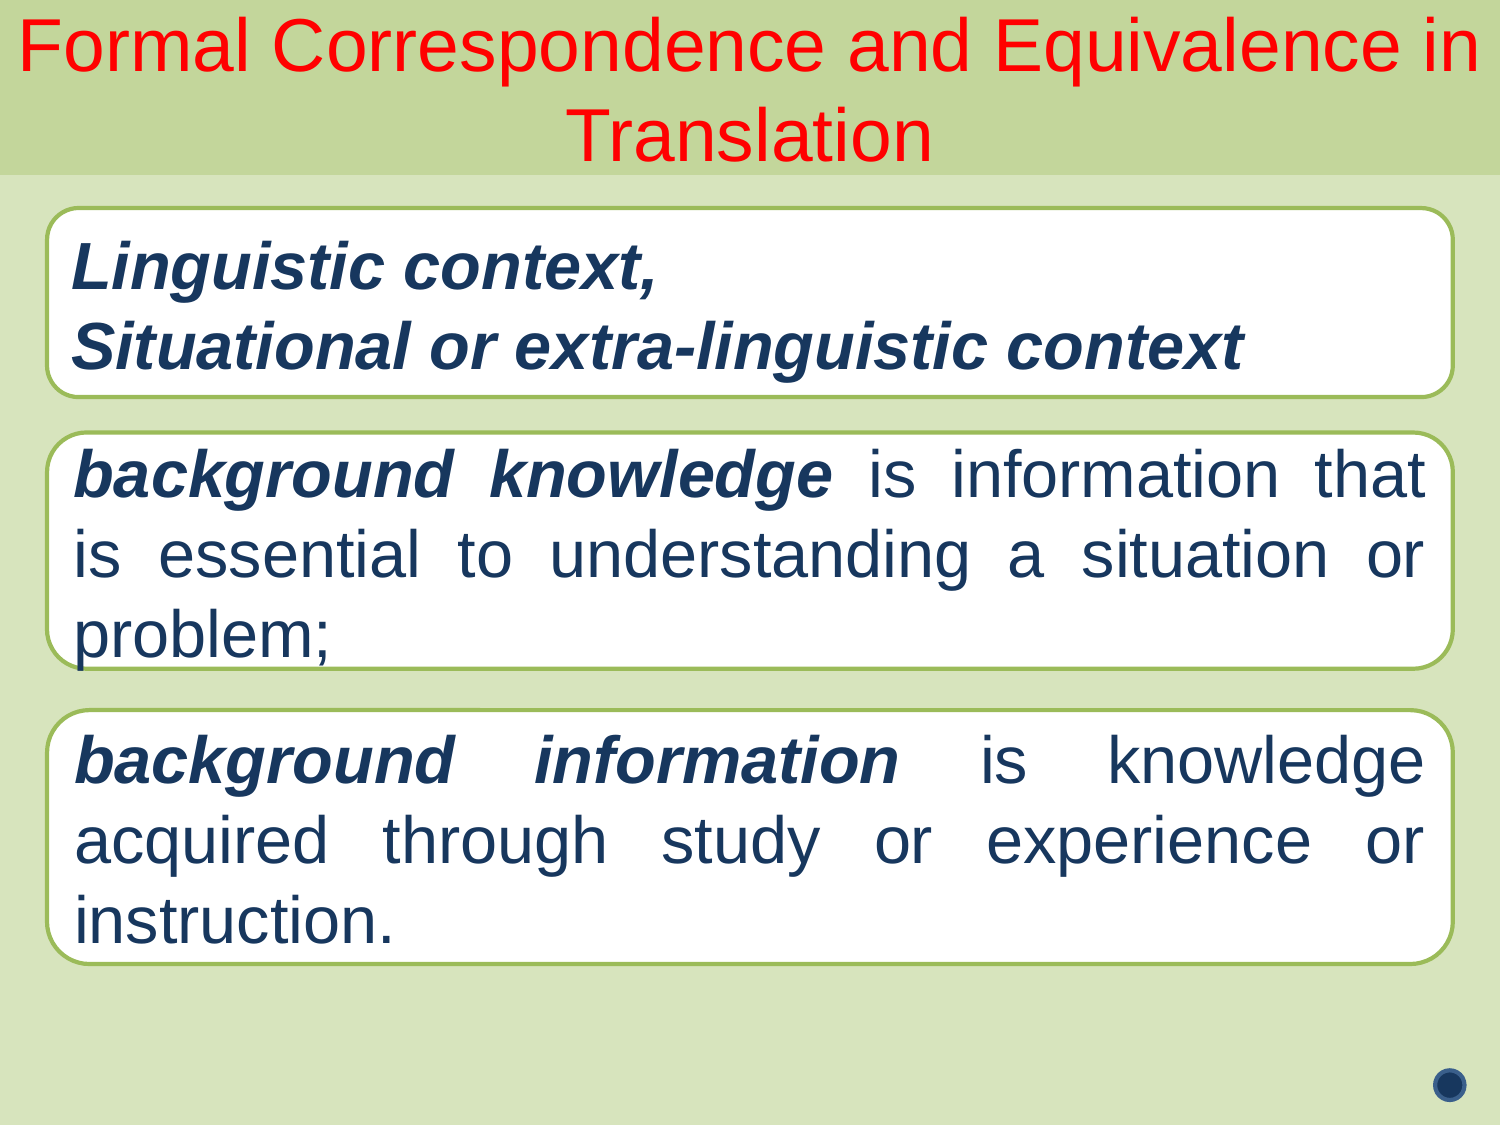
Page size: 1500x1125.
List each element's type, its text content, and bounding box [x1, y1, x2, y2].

text_box Linguistic context, Situational or extra-linguistic context [44, 205, 1455, 400]
text_box background information is knowledge acquired through study or experience or instruction. [44, 707, 1455, 967]
text_box [1433, 1068, 1467, 1103]
text_box Formal Correspondence and Equivalence in Translation [0, 0, 1500, 175]
text_box background knowledge is information that is essential to understanding a situation or problem; [44, 430, 1455, 671]
